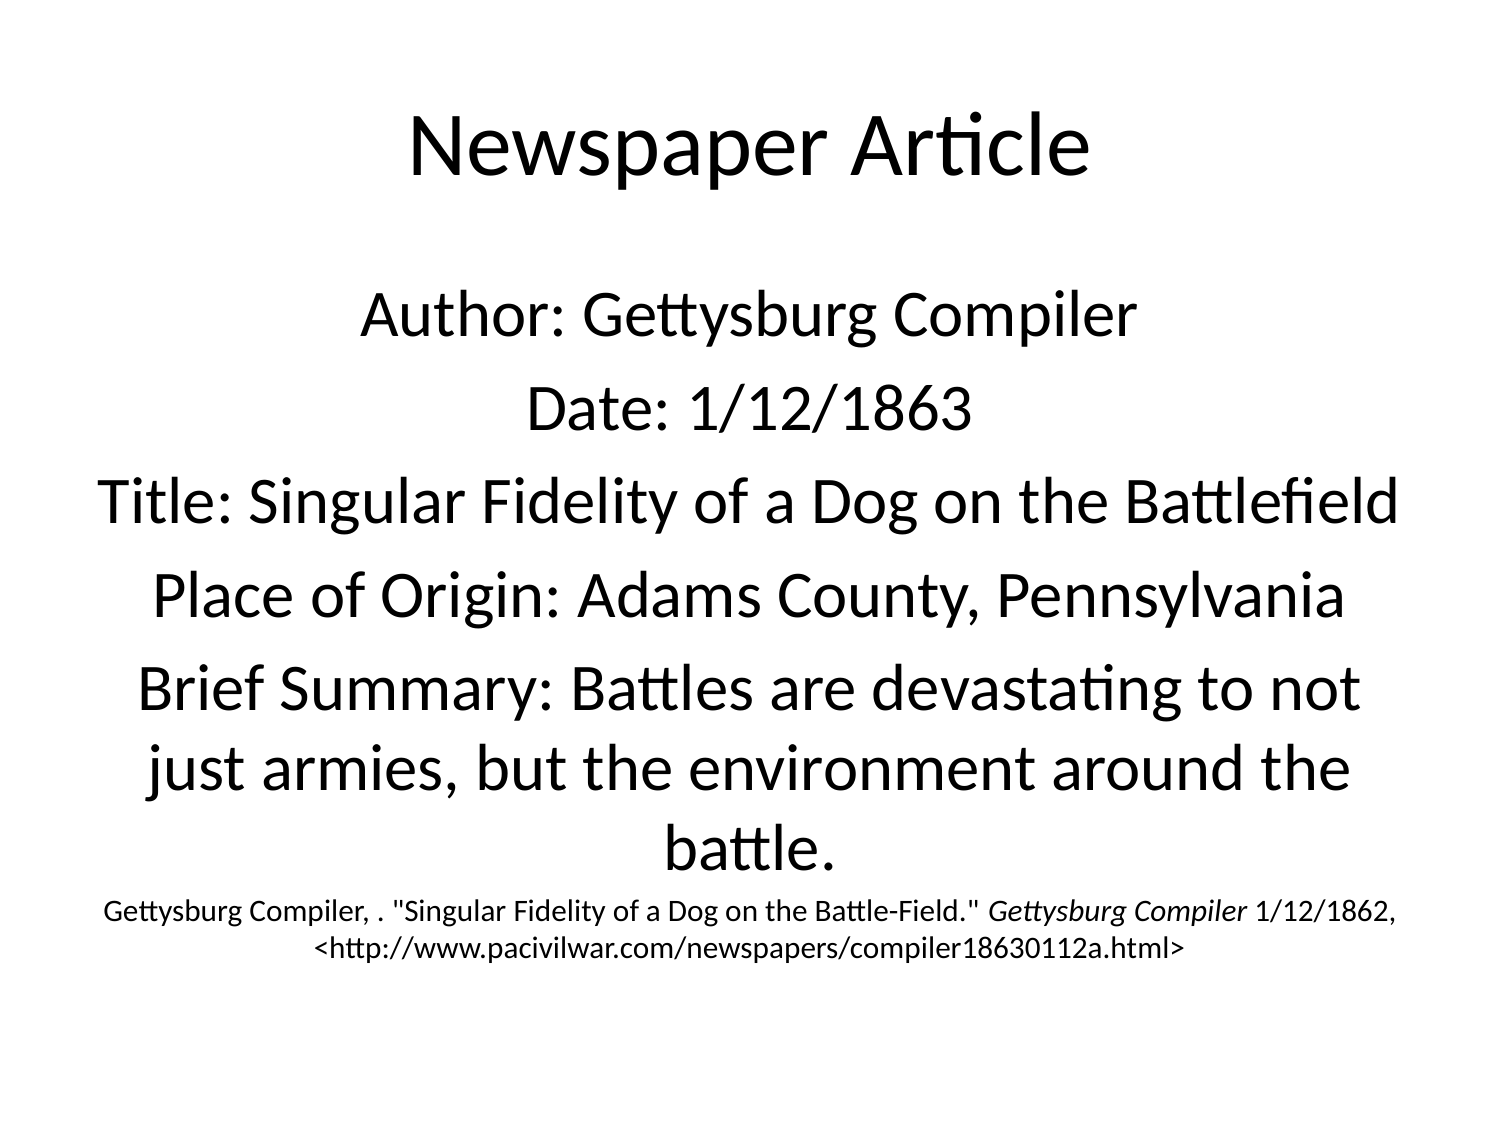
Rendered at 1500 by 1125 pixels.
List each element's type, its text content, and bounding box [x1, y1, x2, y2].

title Newspaper Article [75, 45, 1425, 233]
list Author: Gettysburg Compiler Date: 1/12/1863 Title: Singular Fidelity of a Dog on the Battlefield Place of Origin: Adams County, Pennsylvania Brief Summary: Battles are devastating to not just armies, but the environment around the battle. Gettysburg Compiler, . "Singular Fidelity of a Dog on the Battle-Field." Gettysburg Compiler 1/12/1862, <http://www.pacivilwar.com/newspapers/compiler18630112a.html> [75, 262, 1425, 1005]
